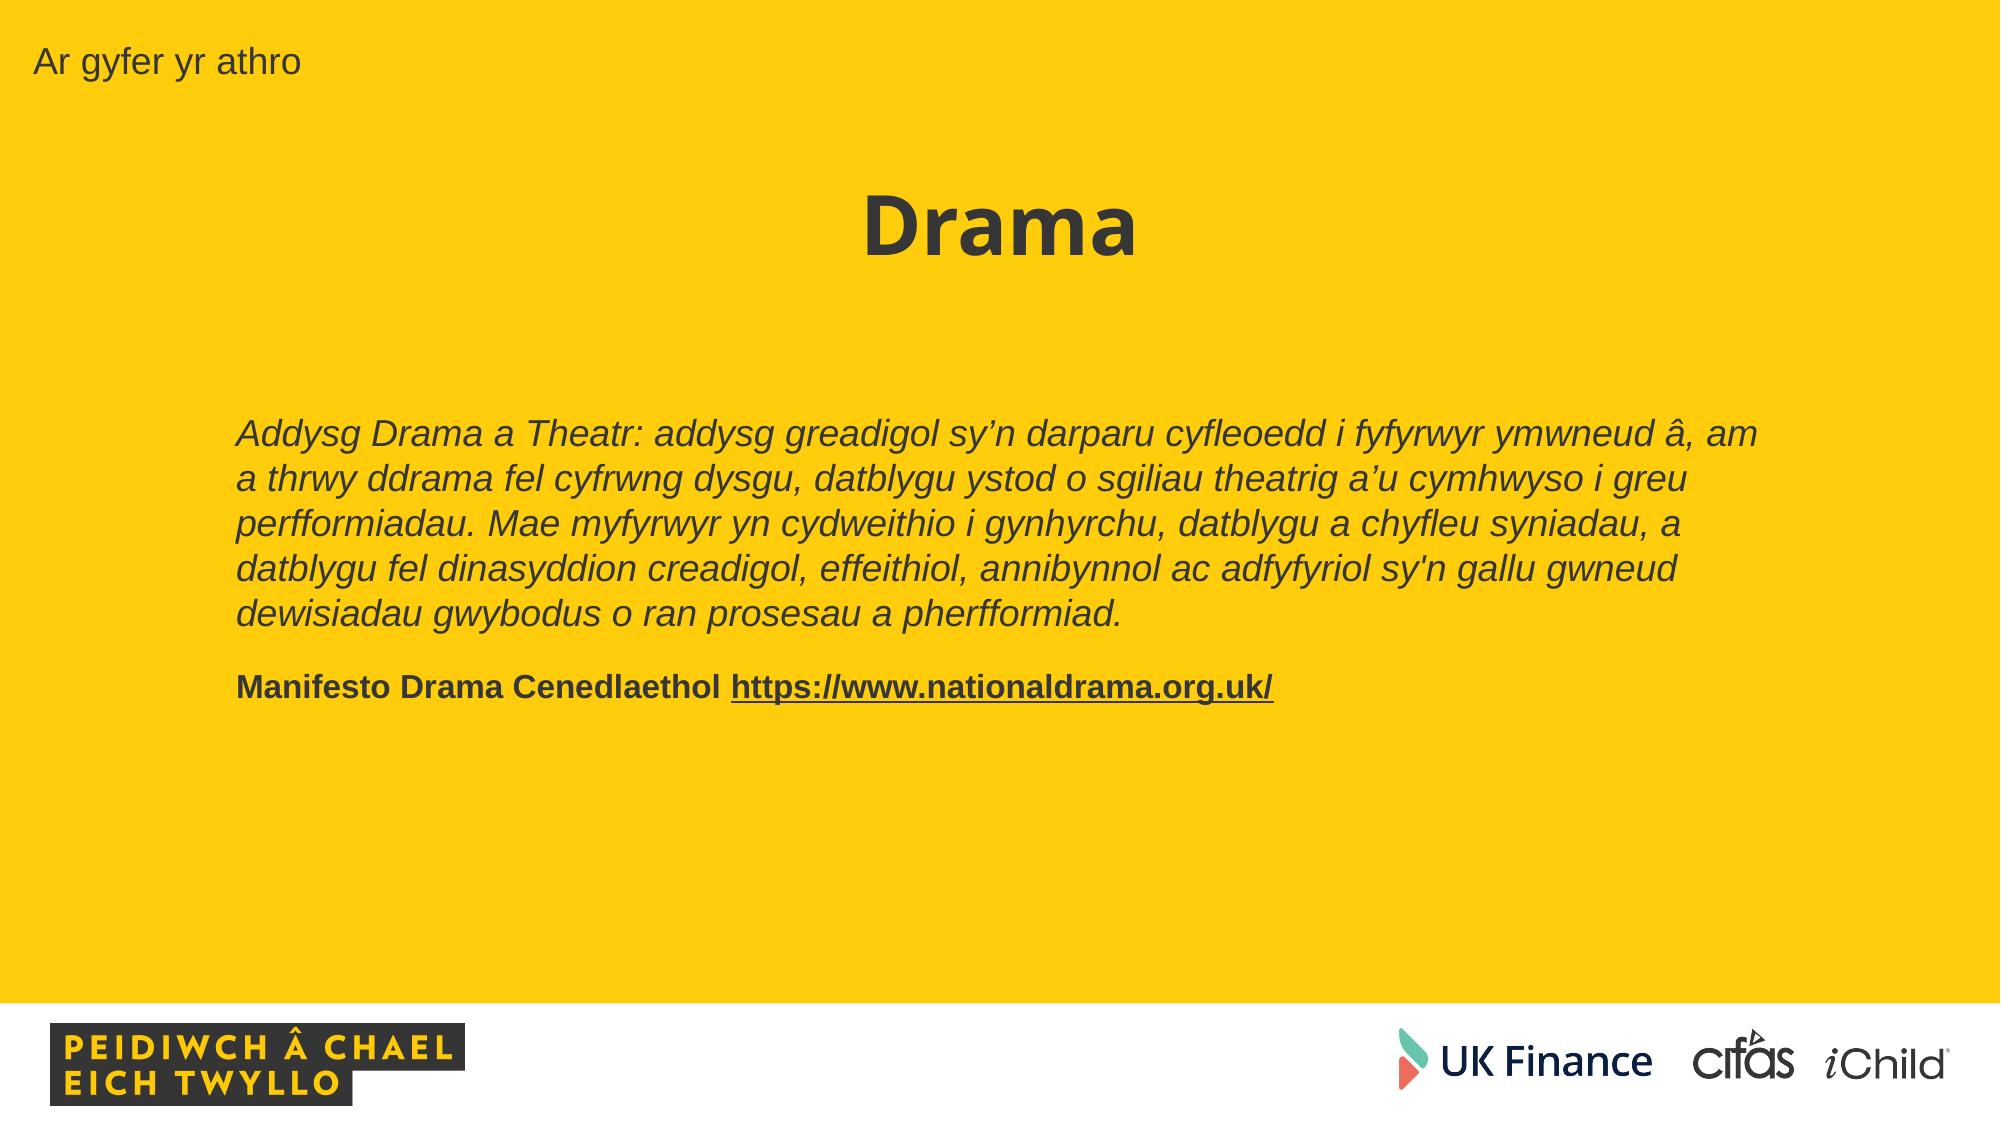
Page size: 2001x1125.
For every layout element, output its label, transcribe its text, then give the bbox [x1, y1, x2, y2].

text_box Addysg Drama a Theatr: addysg greadigol sy’n darparu cyfleoedd i fyfyrwyr ymwneud â, am a thrwy ddrama fel cyfrwng dysgu, datblygu ystod o sgiliau theatrig a’u cymhwyso i greu perfformiadau. Mae myfyrwyr yn cydweithio i gynhyrchu, datblygu a chyfleu syniadau, a datblygu fel dinasyddion creadigol, effeithiol, annibynnol ac adfyfyriol sy'n gallu gwneud dewisiadau gwybodus o ran prosesau a pherfformiad. Manifesto Drama Cenedlaethol https://www.nationaldrama.org.uk/ [221, 401, 1780, 713]
picture [1685, 1018, 1950, 1097]
text_box Ar gyfer yr athro [18, 29, 341, 90]
picture [50, 1023, 465, 1106]
title Drama [0, 129, 2000, 328]
text_box [0, 1002, 2000, 1125]
picture [1398, 1028, 1652, 1090]
